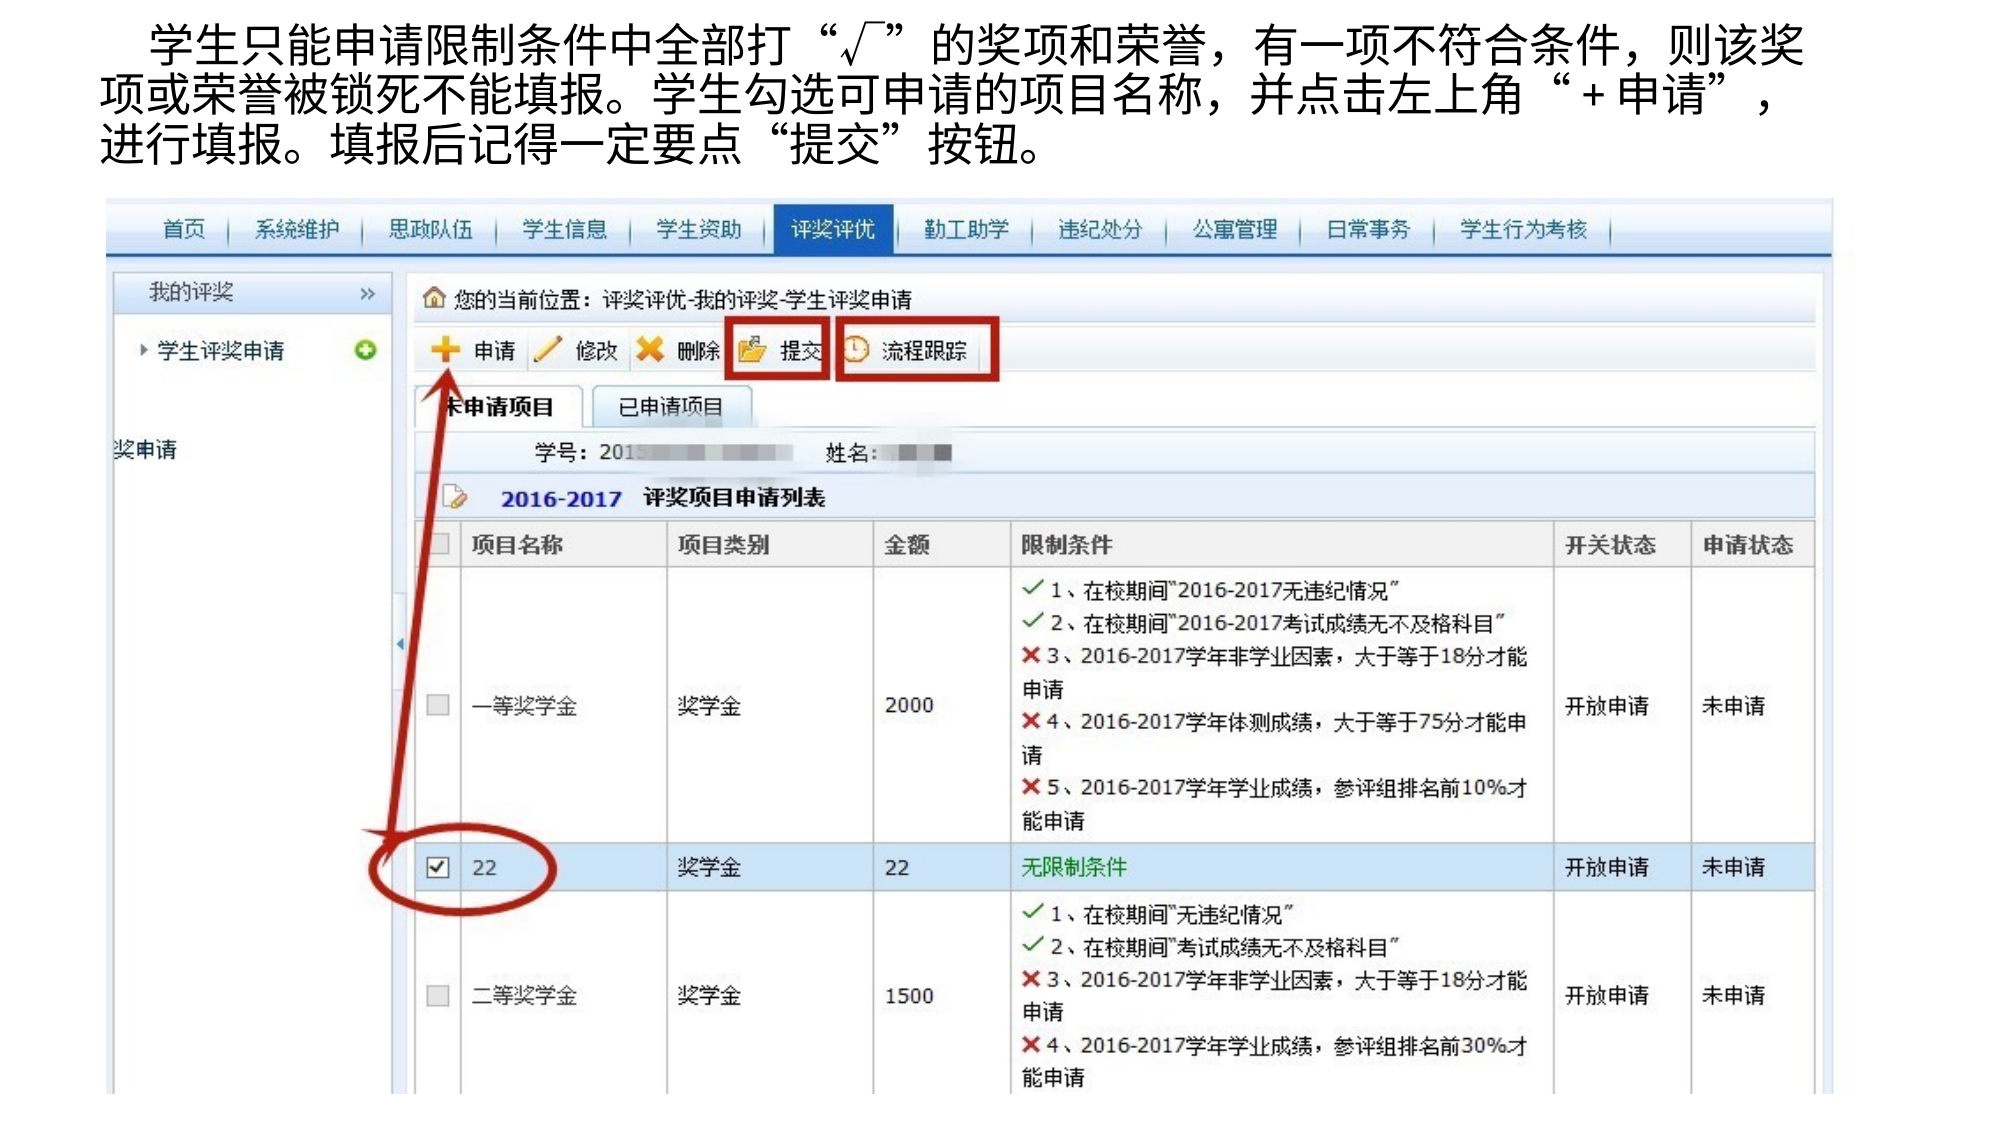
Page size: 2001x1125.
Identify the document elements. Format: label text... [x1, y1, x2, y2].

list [106, 198, 1906, 1094]
title 学生只能申请限制条件中全部打“√”的奖项和荣誉，有一项不符合条件，则该奖项或荣誉被锁死不能填报。学生勾选可申请的项目名称，并点击左上角“+申请”，进行填报。填报后记得一定要点“提交”按钮。 [84, 13, 1832, 181]
